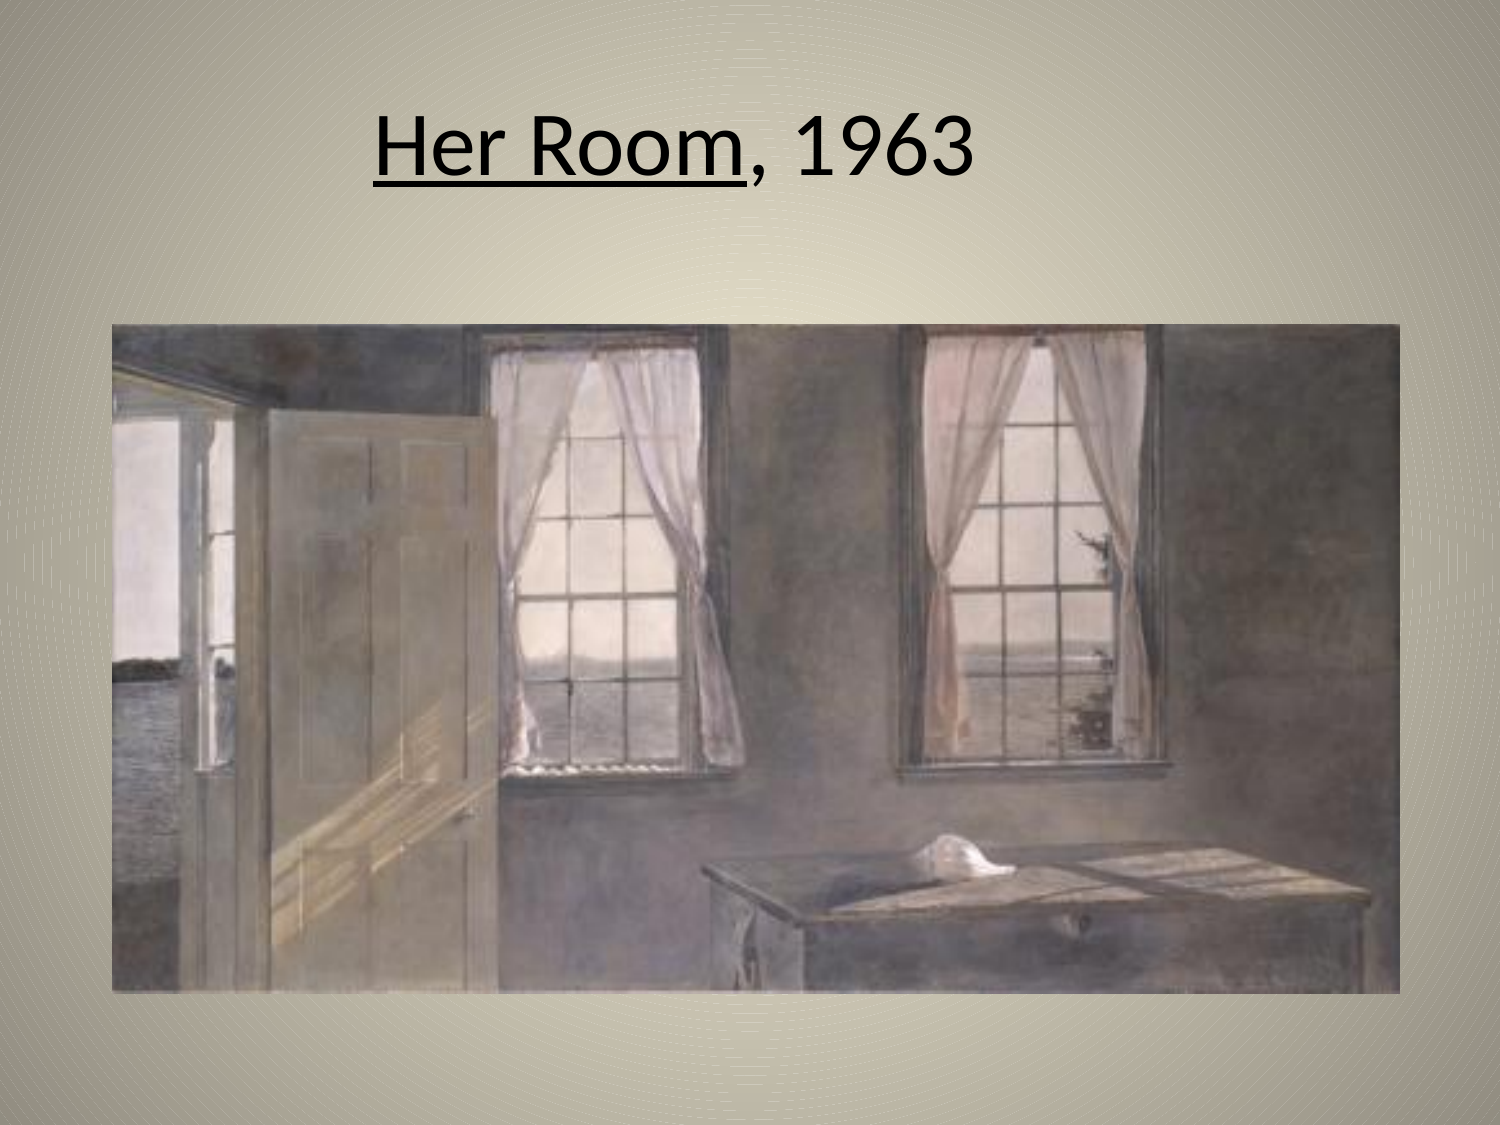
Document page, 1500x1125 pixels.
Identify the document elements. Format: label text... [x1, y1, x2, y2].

title Her Room, 1963 [0, 45, 1350, 233]
picture [112, 324, 1401, 994]
